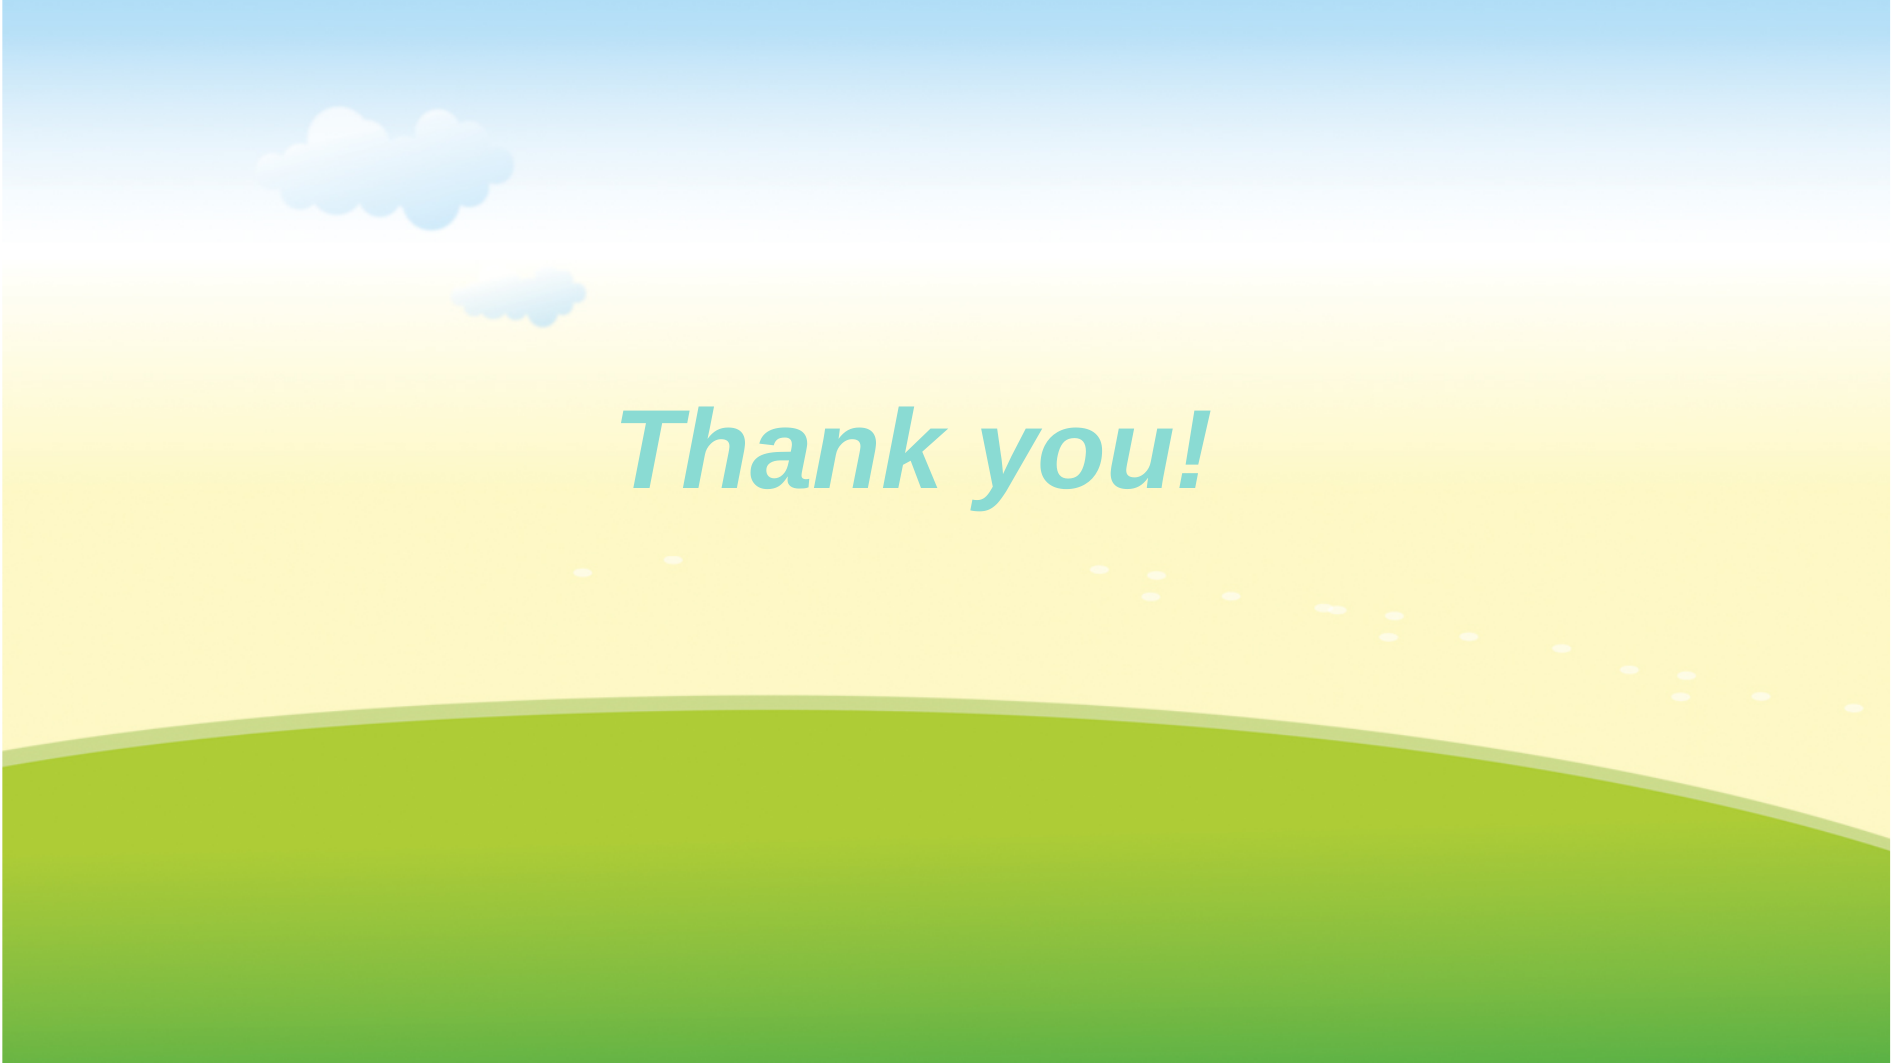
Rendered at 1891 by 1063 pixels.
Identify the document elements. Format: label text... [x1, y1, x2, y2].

text_box Thank you! [597, 368, 1229, 519]
picture [2, 0, 1891, 1063]
